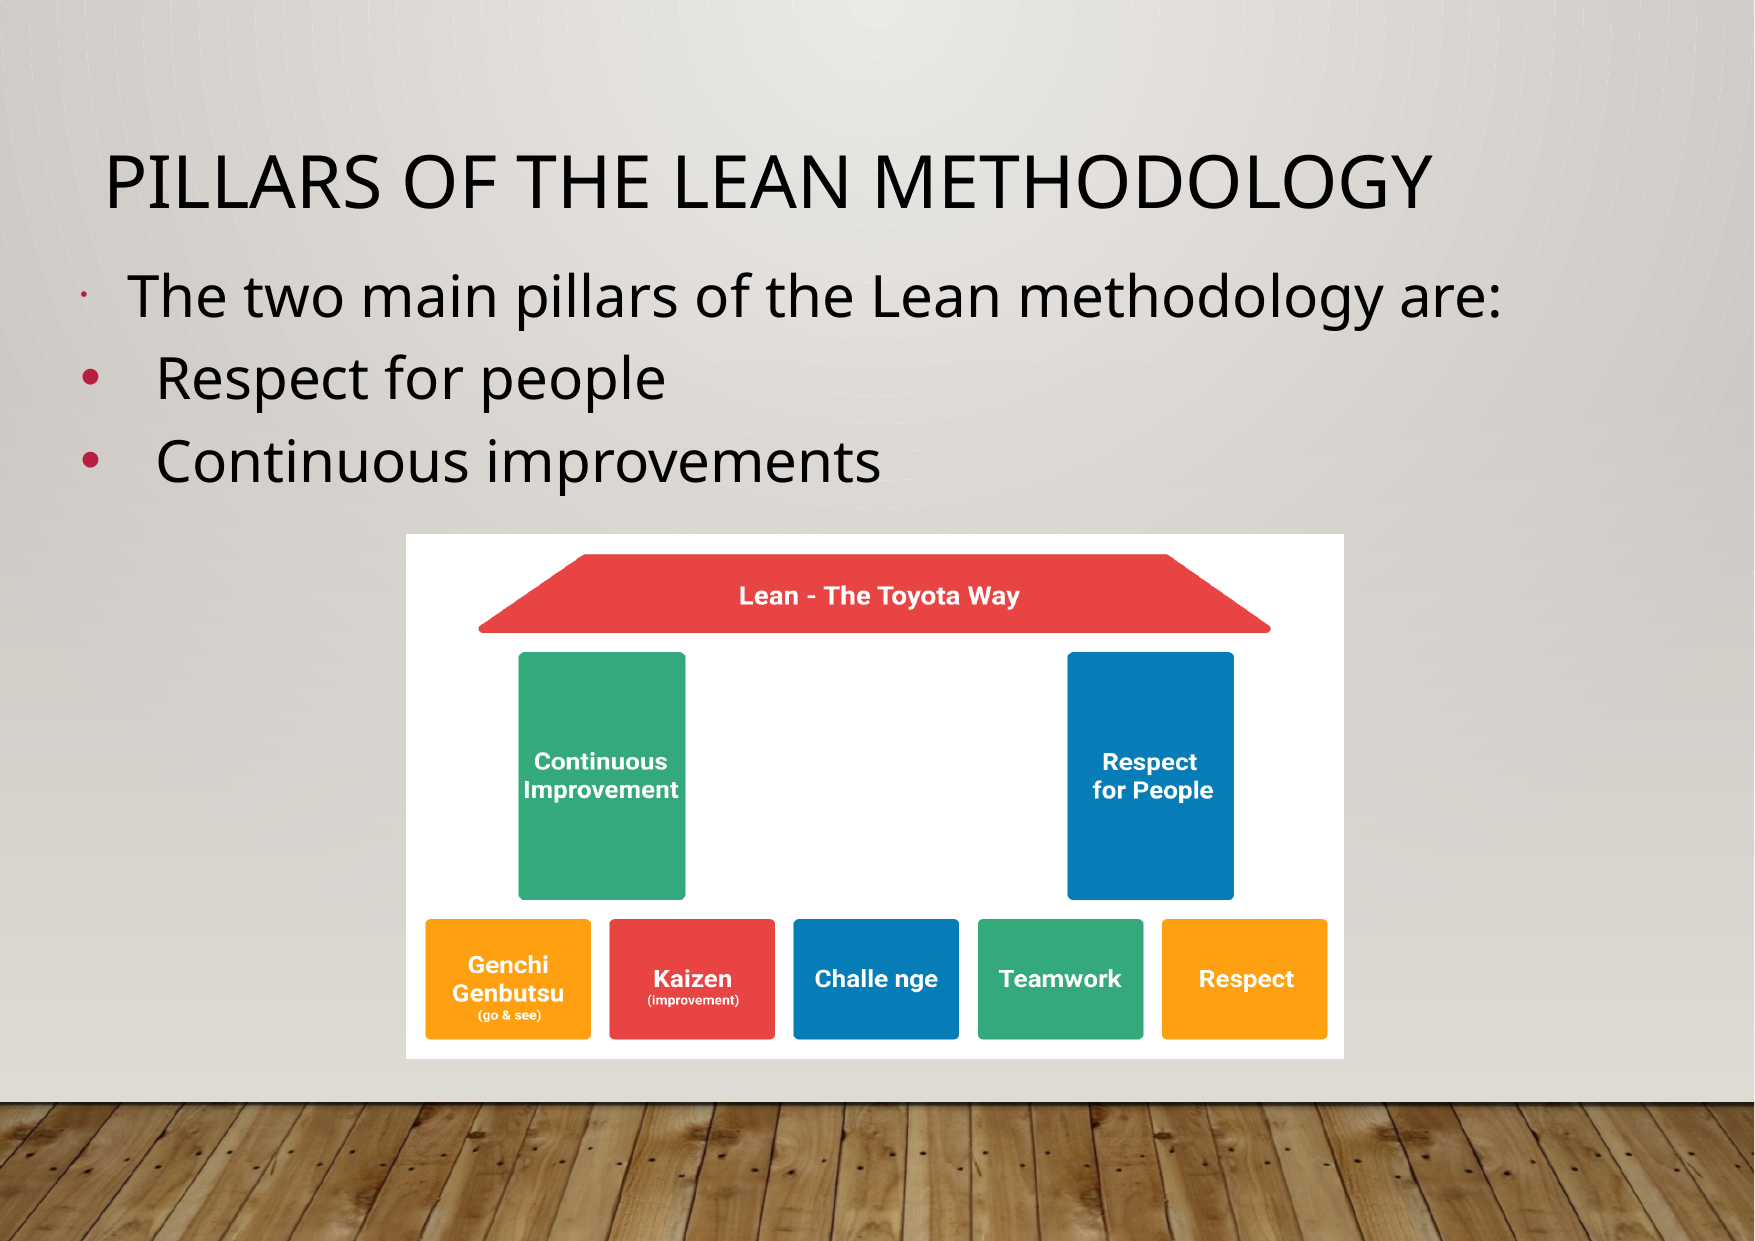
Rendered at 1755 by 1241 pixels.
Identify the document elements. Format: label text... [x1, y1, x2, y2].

list The two main pillars of the Lean methodology are: Respect for people Continuous improvements [80, 259, 1658, 982]
title Pillars of the lean methodology [88, 144, 1666, 190]
picture [0, 1102, 1755, 1241]
picture [406, 534, 1345, 1059]
